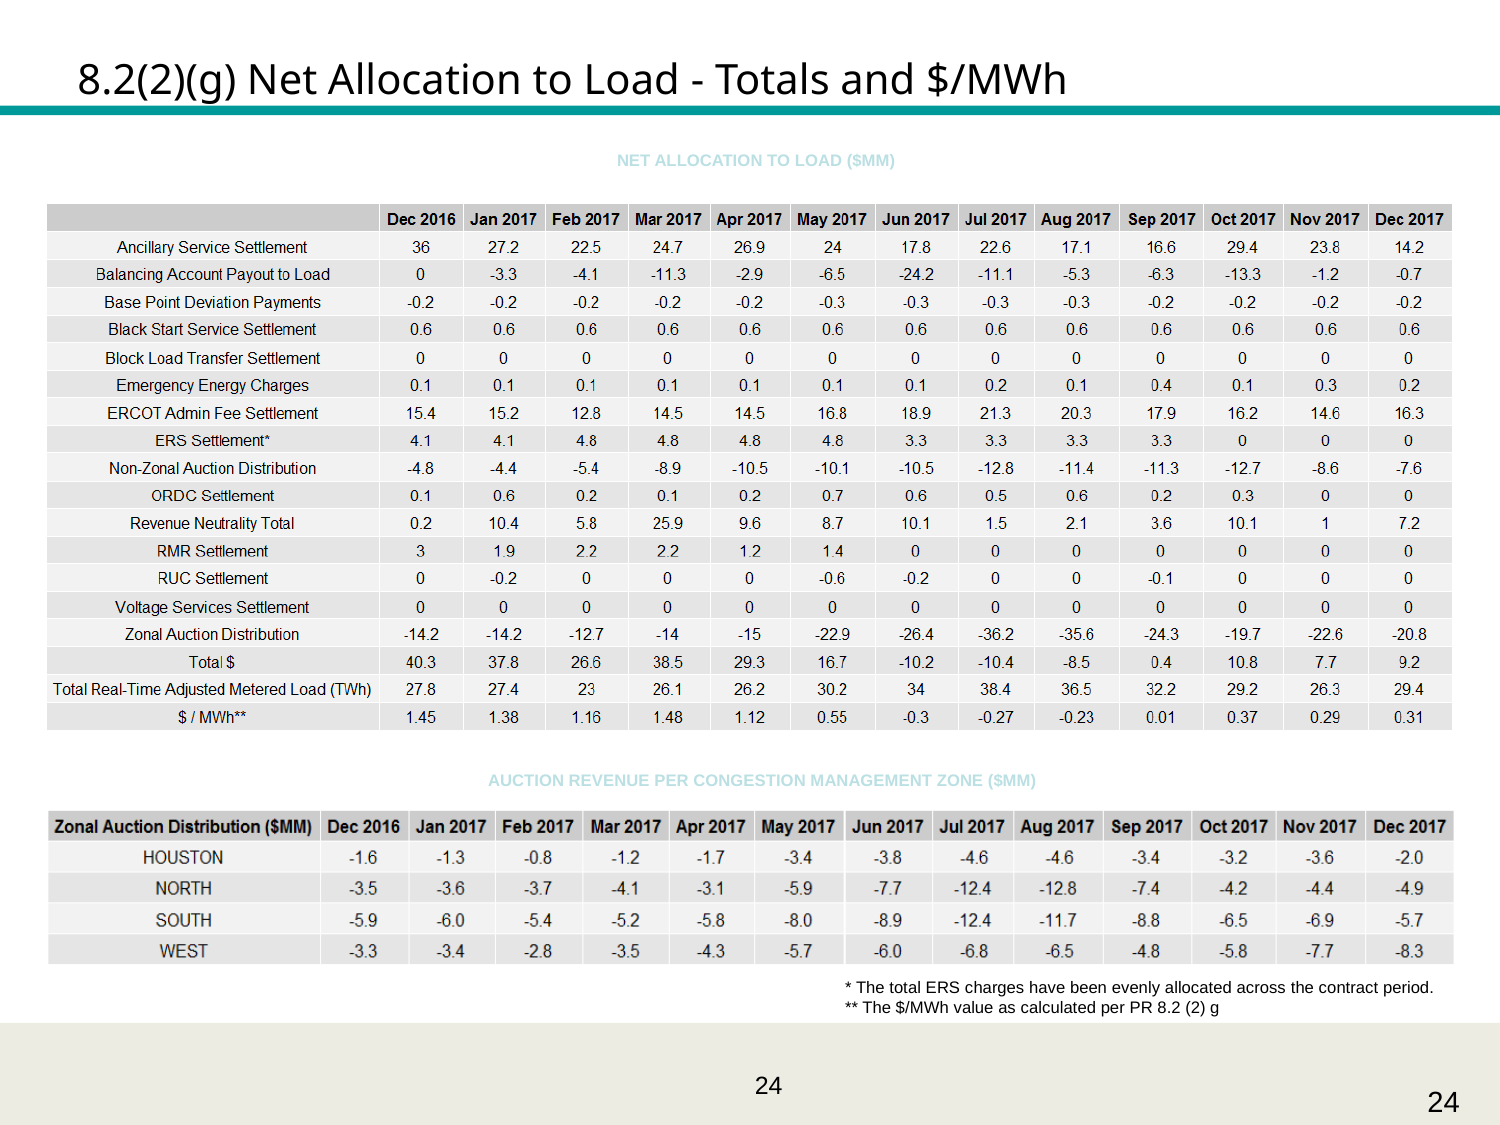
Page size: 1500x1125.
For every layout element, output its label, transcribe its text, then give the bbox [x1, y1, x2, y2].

text_box AUCTION REVENUE PER CONGESTION MANAGEMENT ZONE ($MM) [287, 762, 1238, 798]
text_box NET ALLOCATION TO LOAD ($MM) [281, 142, 1232, 178]
text_box * The total ERS charges have been evenly allocated across the contract period. ** The $/MWh value as calculated per PR 8.2 (2) g [830, 969, 1485, 1025]
picture [35, 197, 1463, 736]
slide_number 24 [1362, 1076, 1476, 1125]
picture [39, 801, 1463, 974]
title 8.2(2)(g) Net Allocation to Load - Totals and $/MWh [62, 40, 1450, 116]
